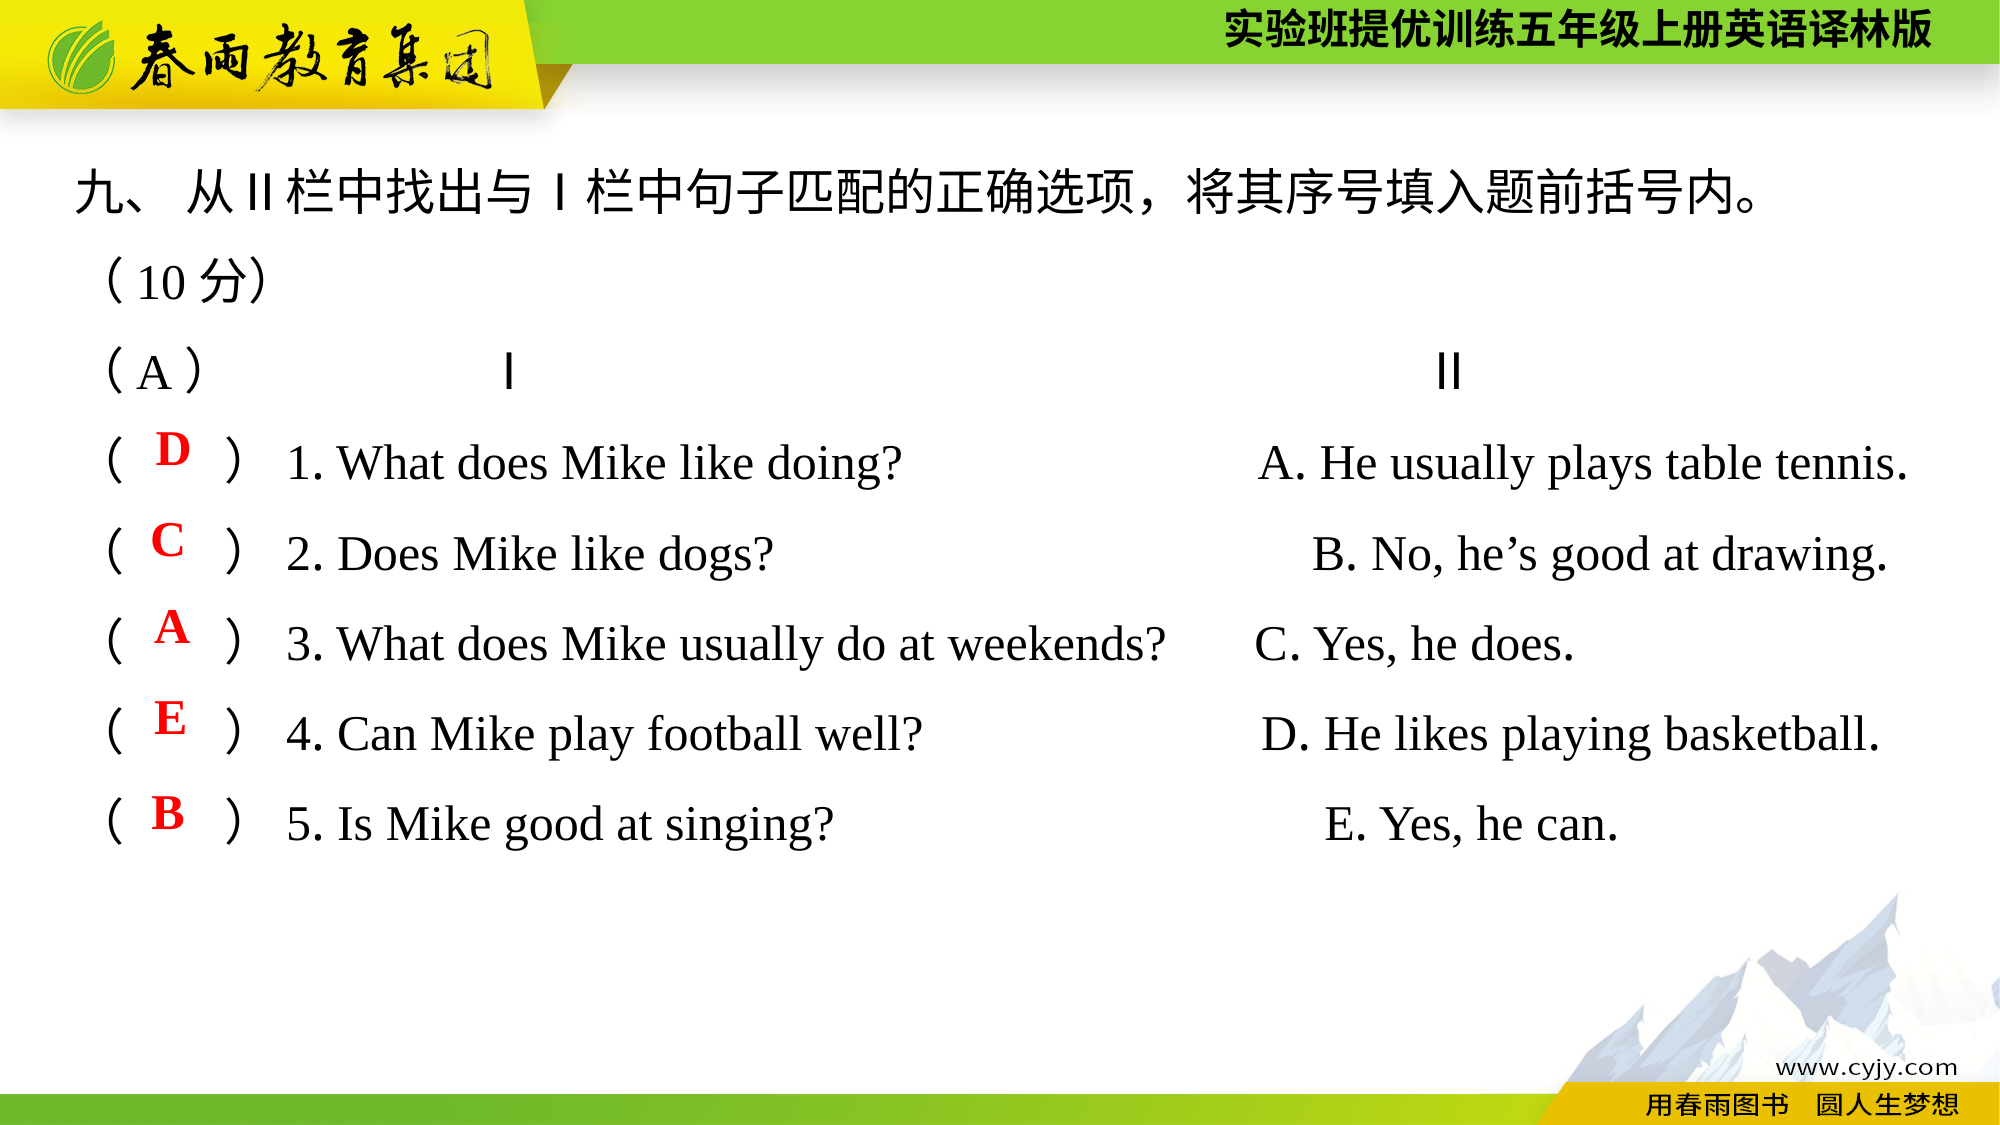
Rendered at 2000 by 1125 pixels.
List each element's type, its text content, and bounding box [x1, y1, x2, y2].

list 九、 从Ⅱ栏中找出与Ⅰ栏中句子匹配的正确选项，将其序号填入题前括号内。 （10分） （A） Ⅰ Ⅱ （ ）1. What does Mike like doing? A. He usually plays table tennis. （ ）2. Does Mike like dogs? B. No, he’s good at drawing. （ ）3. What does Mike usually do at weekends? C. Yes, he does. （ ）4. Can Mike play football well? D. He likes playing basketball. （ ）5. Is Mike good at singing? E. Yes, he can. [59, 122, 1944, 865]
text_box C [135, 499, 201, 574]
text_box D [140, 408, 207, 484]
text_box B [136, 772, 200, 848]
text_box E [139, 677, 203, 752]
text_box A [139, 586, 206, 661]
picture [0, 0, 2000, 1125]
